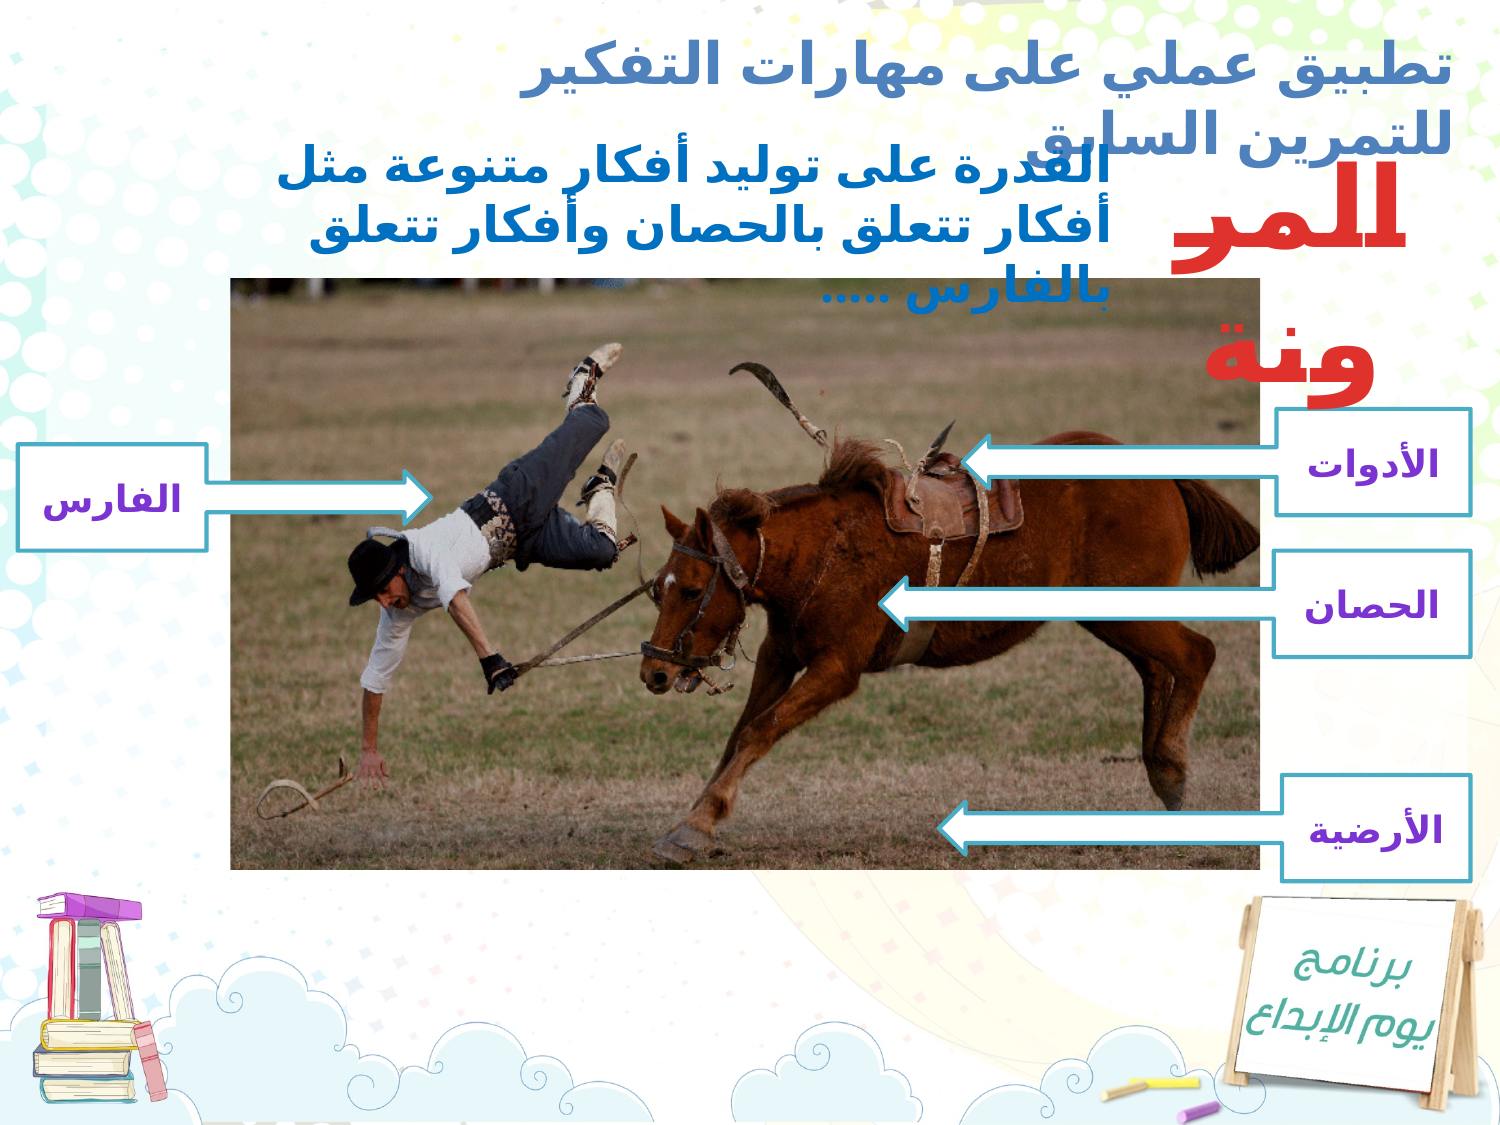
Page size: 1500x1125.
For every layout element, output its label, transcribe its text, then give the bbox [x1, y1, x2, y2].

text_box تطبيق عملي على مهارات التفكير للتمرين السابق [312, 19, 1471, 174]
text_box الحصان [1266, 548, 1473, 660]
text_box الأرضية [1266, 772, 1473, 884]
text_box المرونة [1128, 127, 1454, 413]
picture [0, 0, 1500, 1125]
text_box الفارس [15, 442, 224, 553]
text_box القدرة على توليد أفكار متنوعة مثل أفكار تتعلق بالحصان وأفكار تتعلق بالفارس ..... [230, 125, 1128, 277]
text_box الأدوات [1266, 406, 1473, 518]
